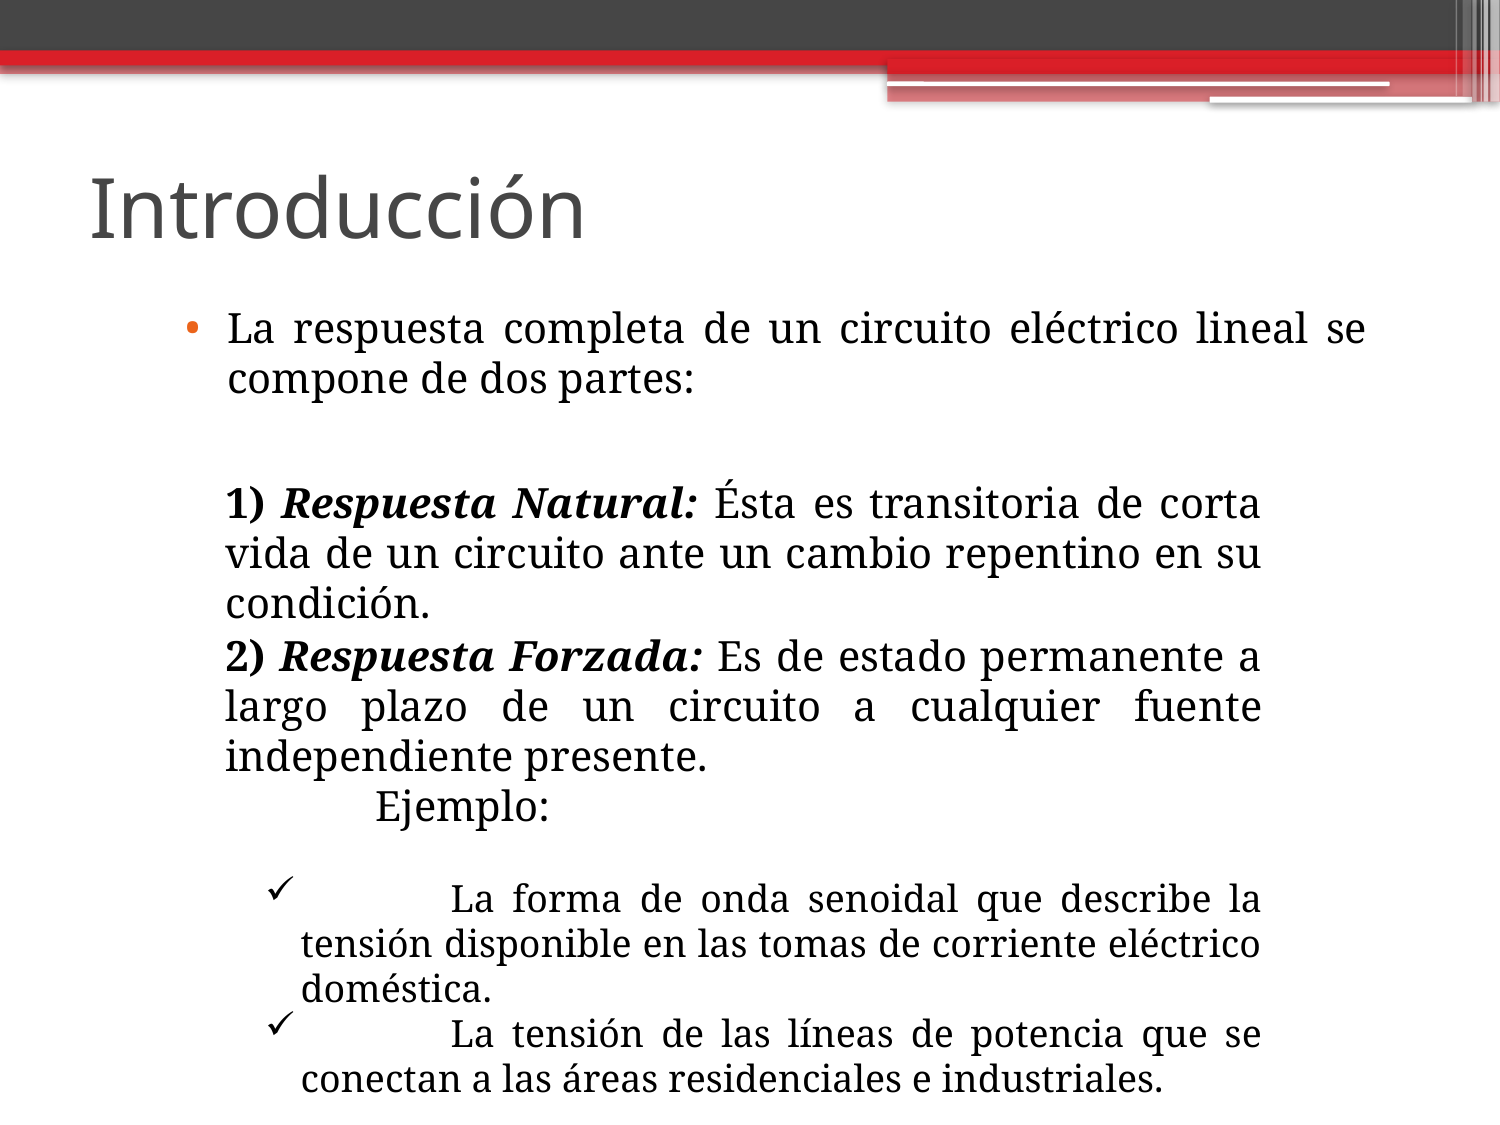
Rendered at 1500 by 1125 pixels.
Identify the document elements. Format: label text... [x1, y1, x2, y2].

text_box 2) Respuesta Forzada: Es de estado permanente a largo plazo de un circuito a cualquier fuente independiente presente. Ejemplo: La forma de onda senoidal que describe la tensión disponible en las tomas de corriente eléctrico doméstica. La tensión de las líneas de potencia que se conectan a las áreas residenciales e industriales. [210, 622, 1278, 1107]
text_box La respuesta completa de un circuito eléctrico lineal se compone de dos partes: [152, 293, 1383, 423]
title Introducción [75, 117, 1425, 293]
text_box 1) Respuesta Natural: Ésta es transitoria de corta vida de un circuito ante un cambio repentino en su condición. [210, 469, 1278, 622]
